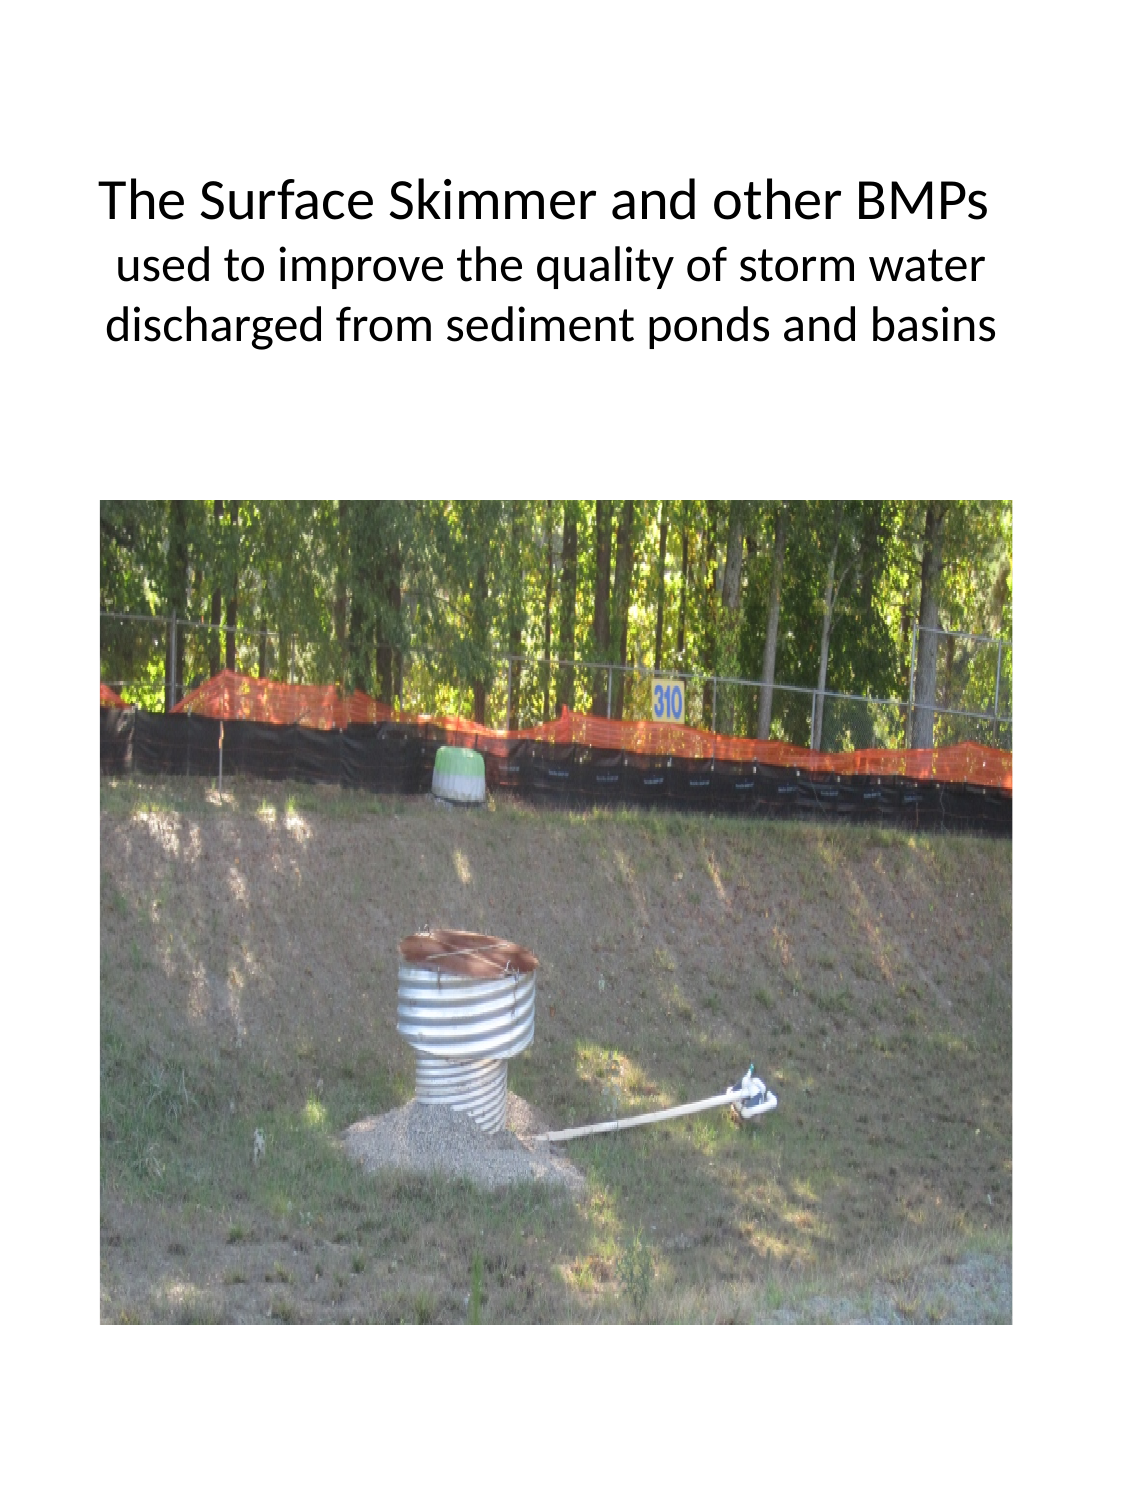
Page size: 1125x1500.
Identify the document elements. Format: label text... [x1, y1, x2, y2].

picture [99, 499, 1013, 1326]
title The Surface Skimmer and other BMPs used to improve the quality of storm water discharged from sediment ponds and basins [31, 75, 1071, 438]
